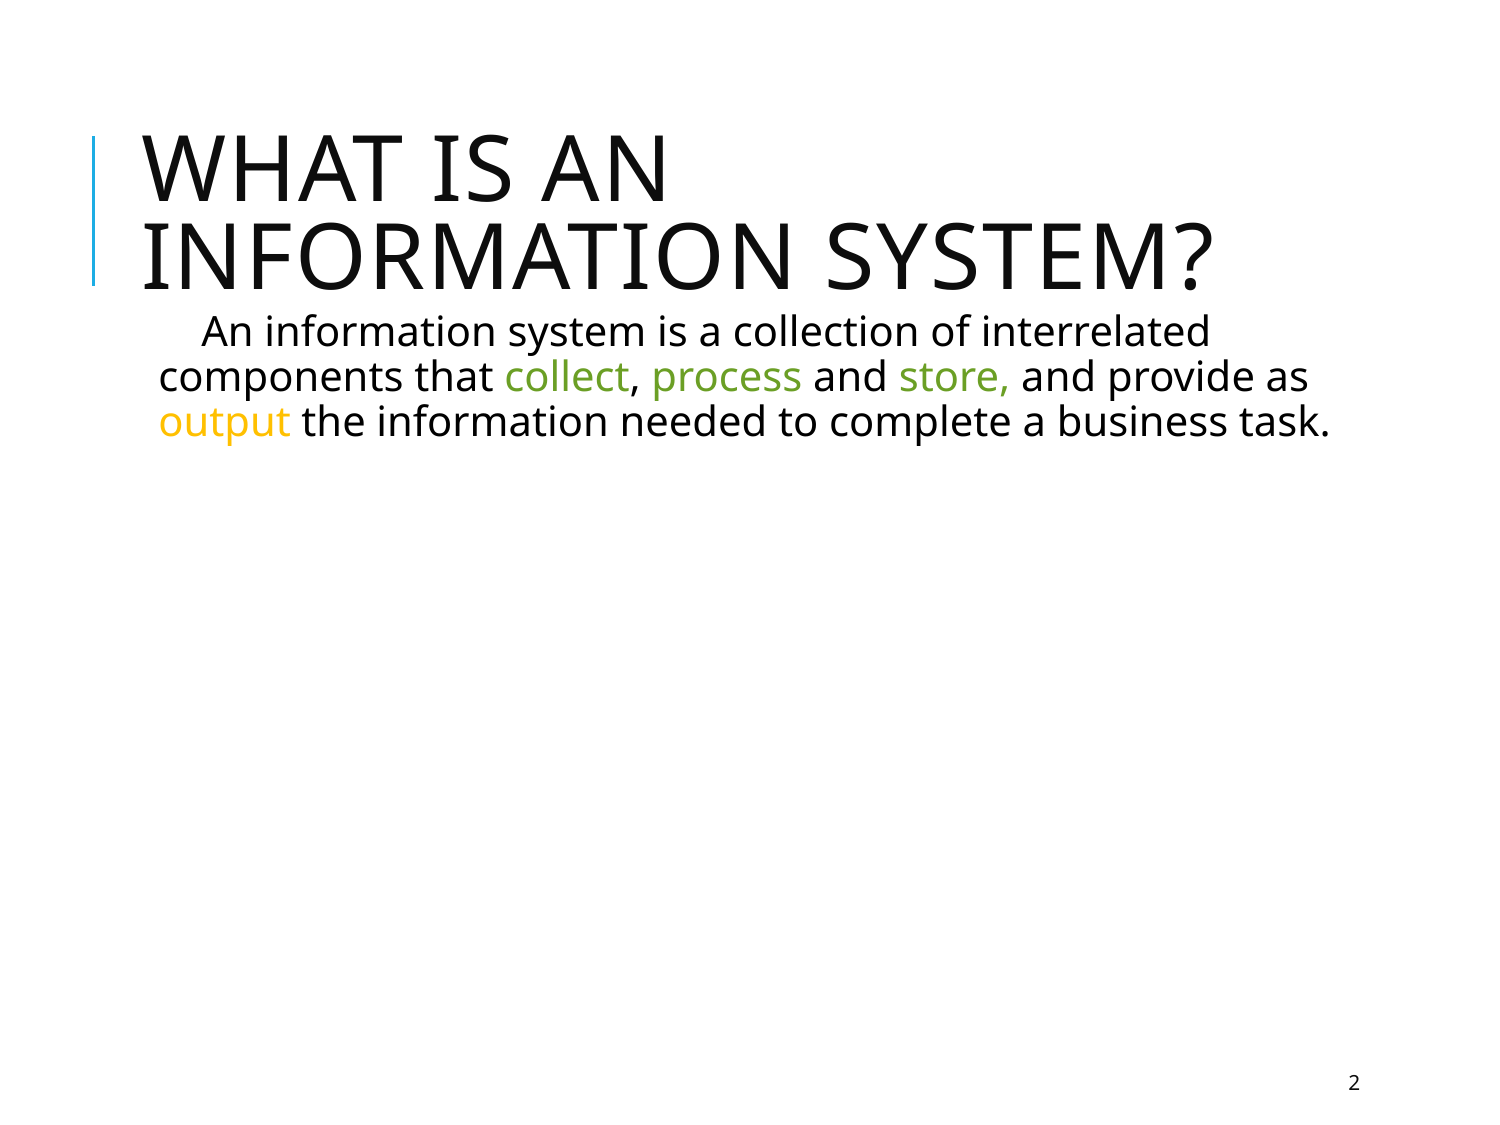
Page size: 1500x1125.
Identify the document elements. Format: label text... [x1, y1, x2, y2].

list An information system is a collection of interrelated components that collect, process and store, and provide as output the information needed to complete a business task. [135, 302, 1400, 846]
title What Is An Information System? [126, 96, 1322, 342]
slide_number 2 [1333, 1061, 1454, 1107]
